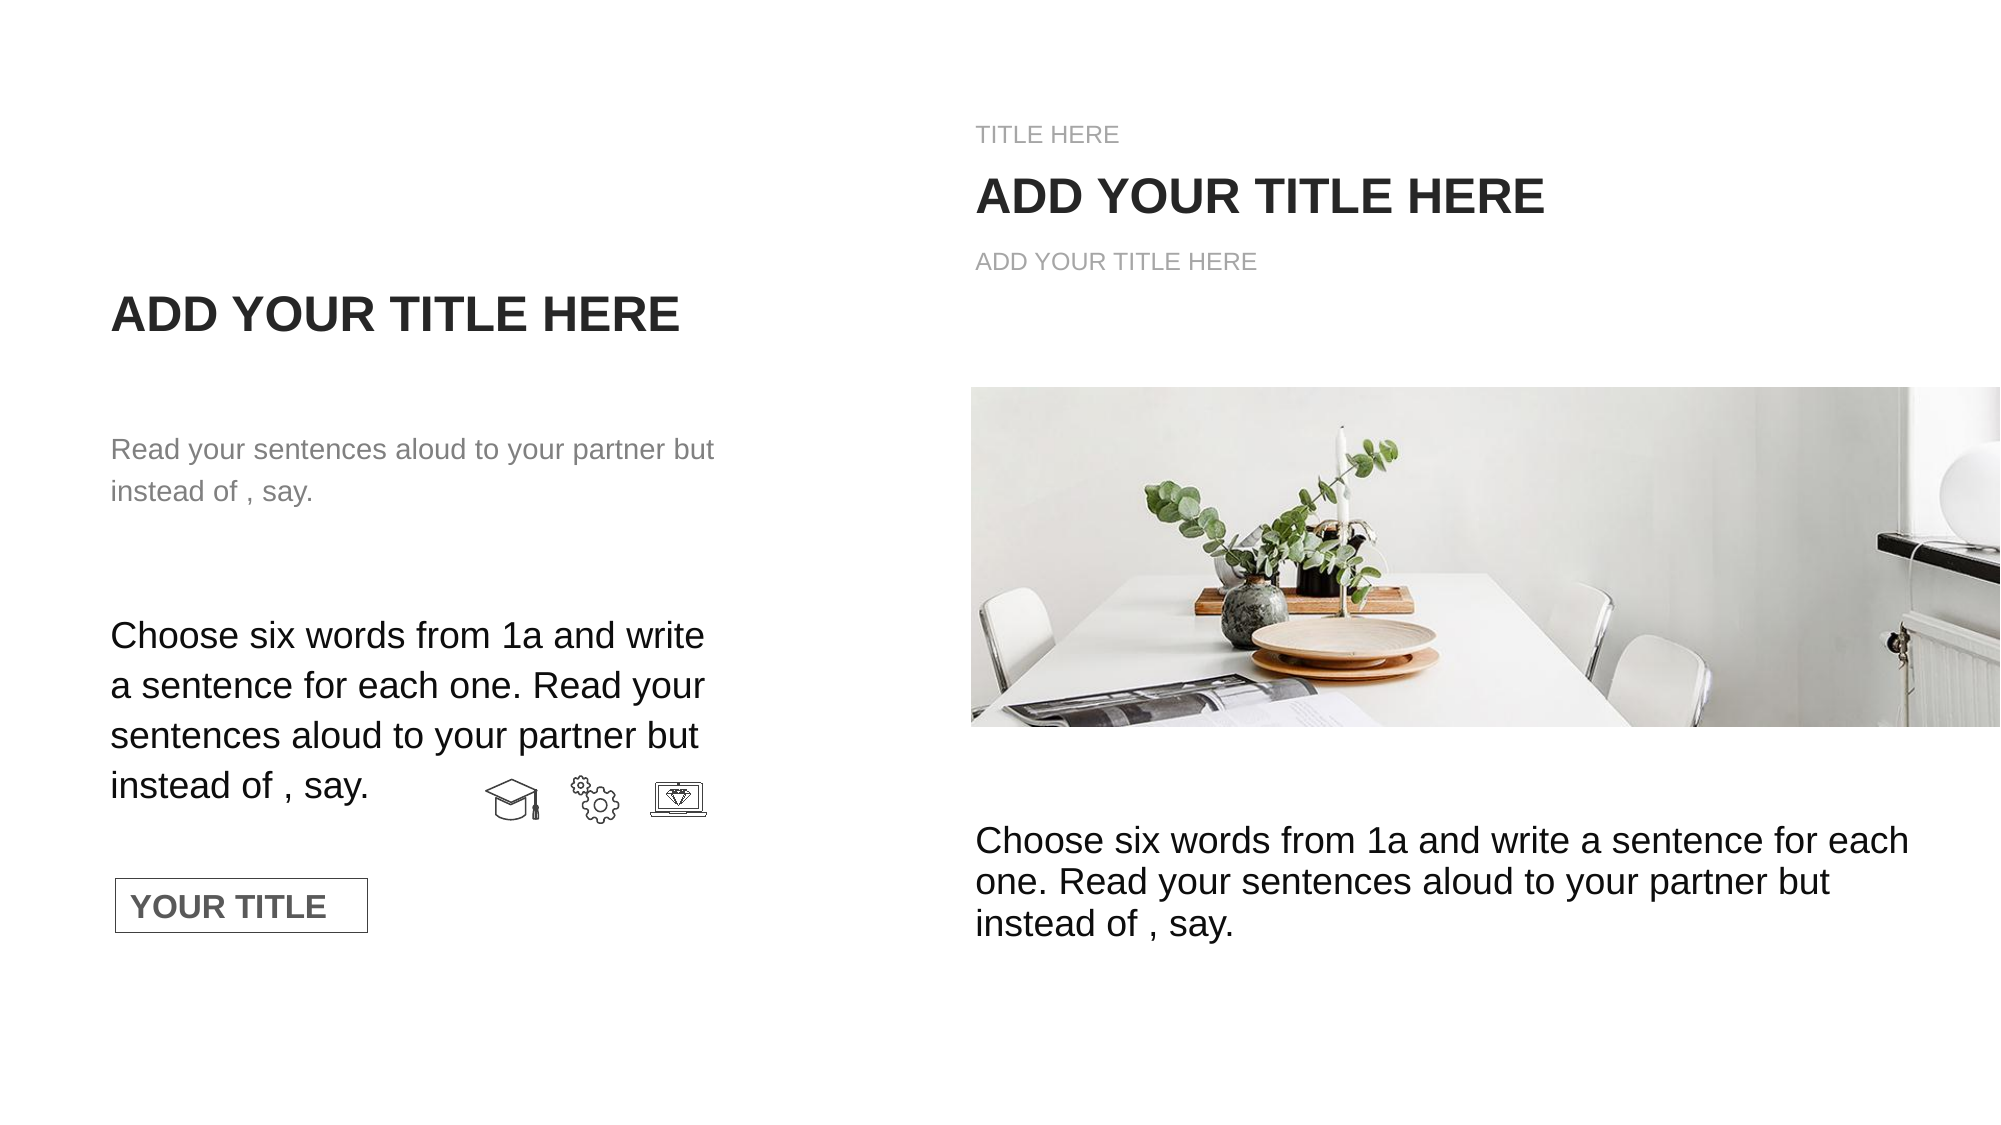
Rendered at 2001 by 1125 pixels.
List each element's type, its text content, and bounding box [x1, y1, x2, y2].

text_box ADD YOUR TITLE HERE [960, 238, 1323, 283]
text_box YOUR TITLE [115, 878, 368, 933]
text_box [485, 776, 707, 824]
text_box ADD YOUR TITLE HERE [960, 156, 1586, 231]
picture [971, 387, 2000, 727]
text_box Choose six words from 1a and write a sentence for each one. Read your sentences aloud to your partner but instead of , say. [960, 811, 1929, 952]
text_box TITLE HERE [960, 110, 1323, 156]
text_box ADD YOUR TITLE HERE [95, 274, 721, 349]
text_box Choose six words from 1a and write a sentence for each one. Read your sentences aloud to your partner but instead of , say. [95, 599, 724, 814]
text_box Read your sentences aloud to your partner but instead of , say. [95, 416, 764, 515]
